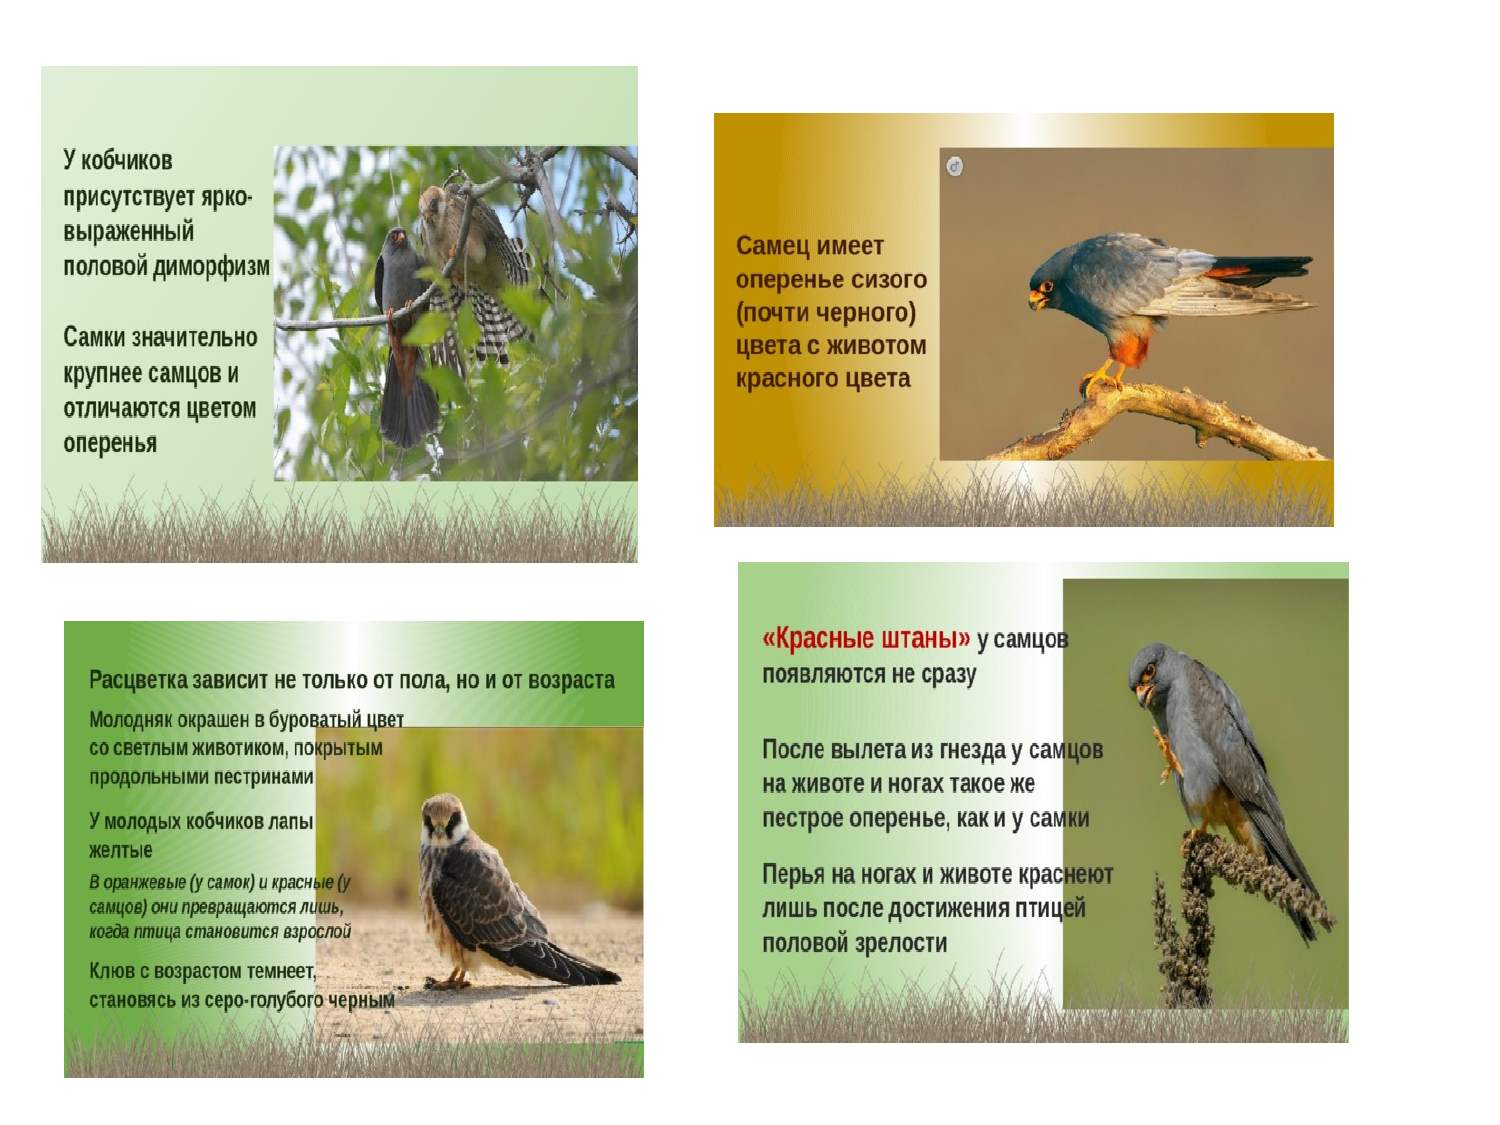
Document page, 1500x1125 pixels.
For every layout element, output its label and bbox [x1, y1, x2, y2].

picture [40, 66, 638, 563]
picture [737, 562, 1349, 1043]
picture [64, 621, 644, 1078]
picture [714, 113, 1334, 528]
